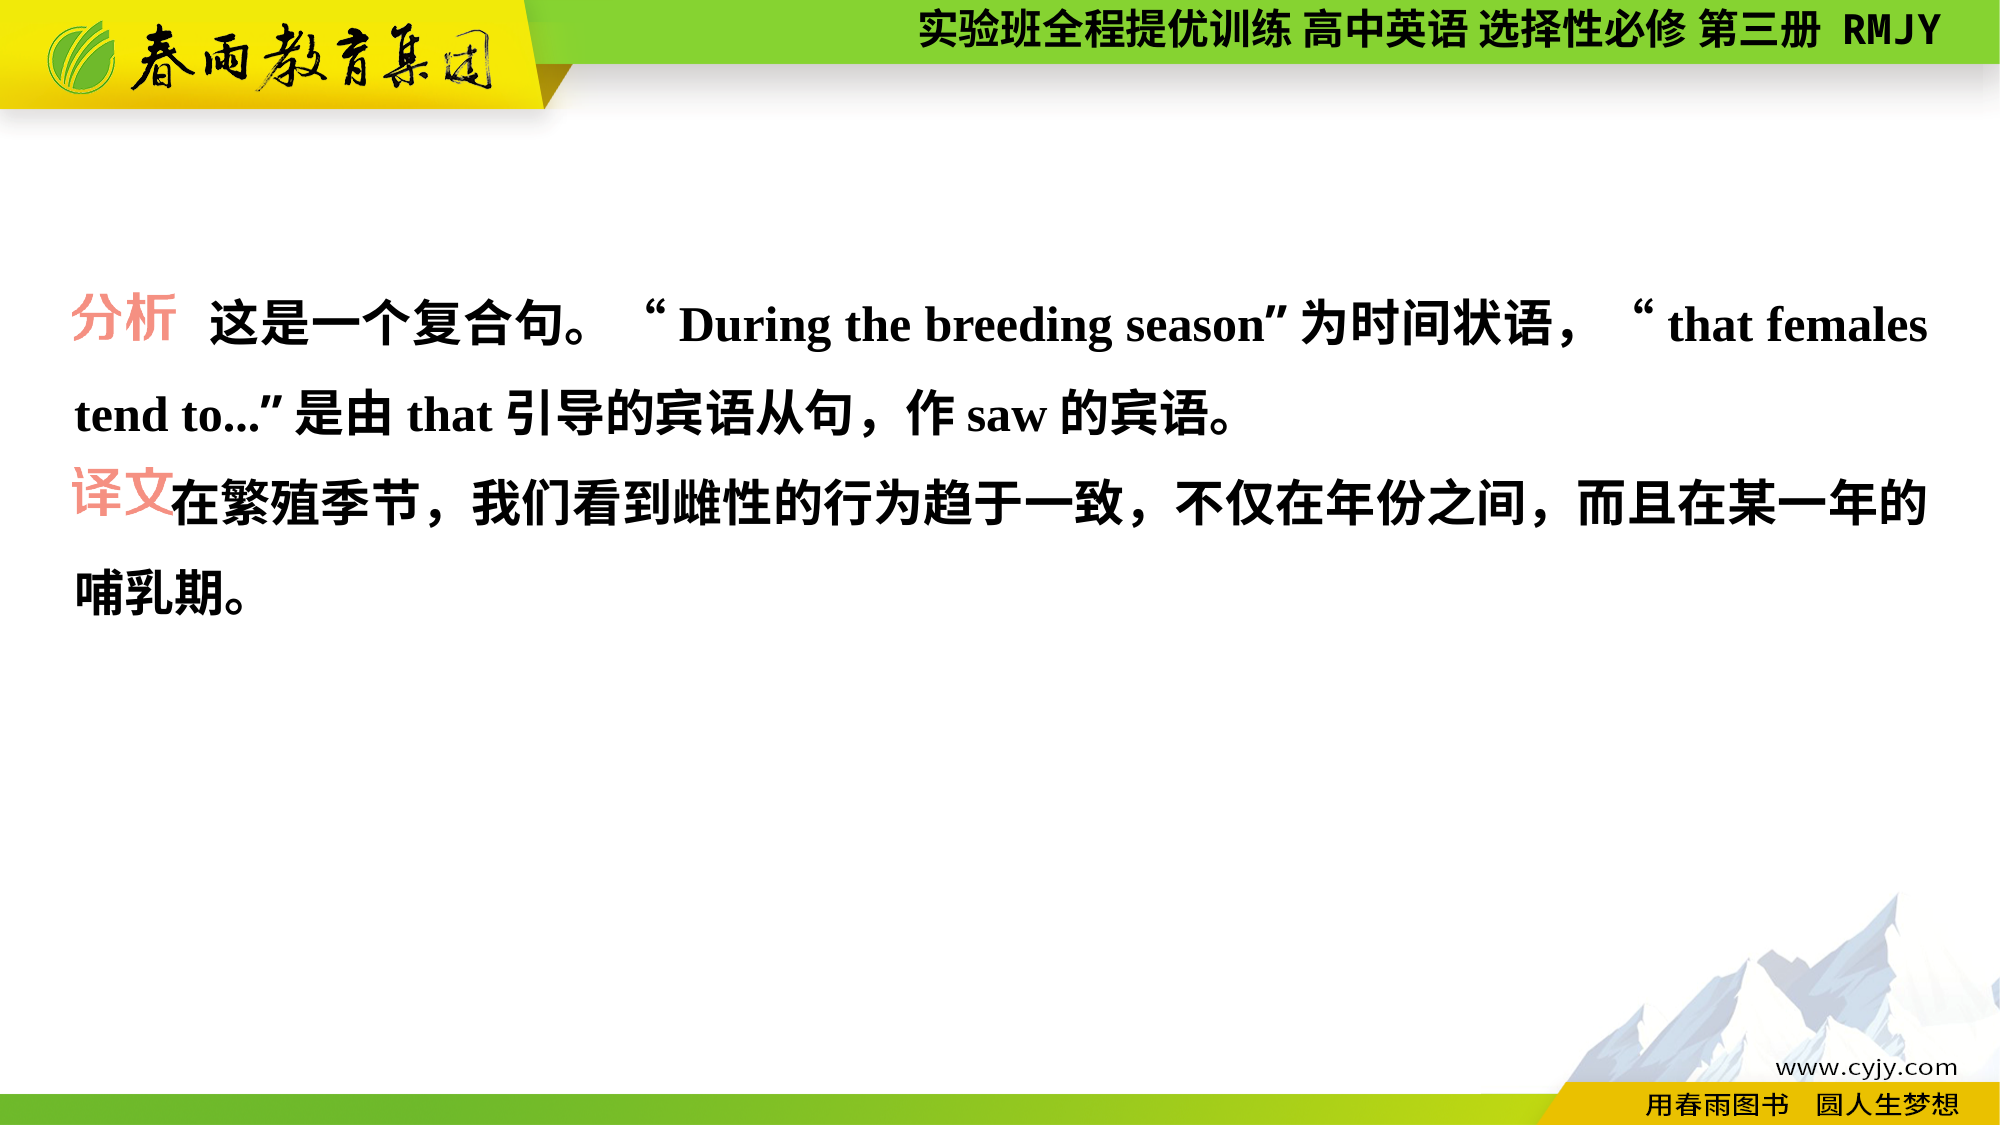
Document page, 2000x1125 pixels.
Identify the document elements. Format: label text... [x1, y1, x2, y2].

list 这是一个复合句。“During the breeding season”为时间状语，“that females tend to...”是由that引导的宾语从句，作saw的宾语。 在繁殖季节，我们看到雌性的行为趋于一致，不仅在年份之间，而且在某一年的哺乳期。 [59, 254, 1944, 634]
picture [0, 0, 2000, 1125]
